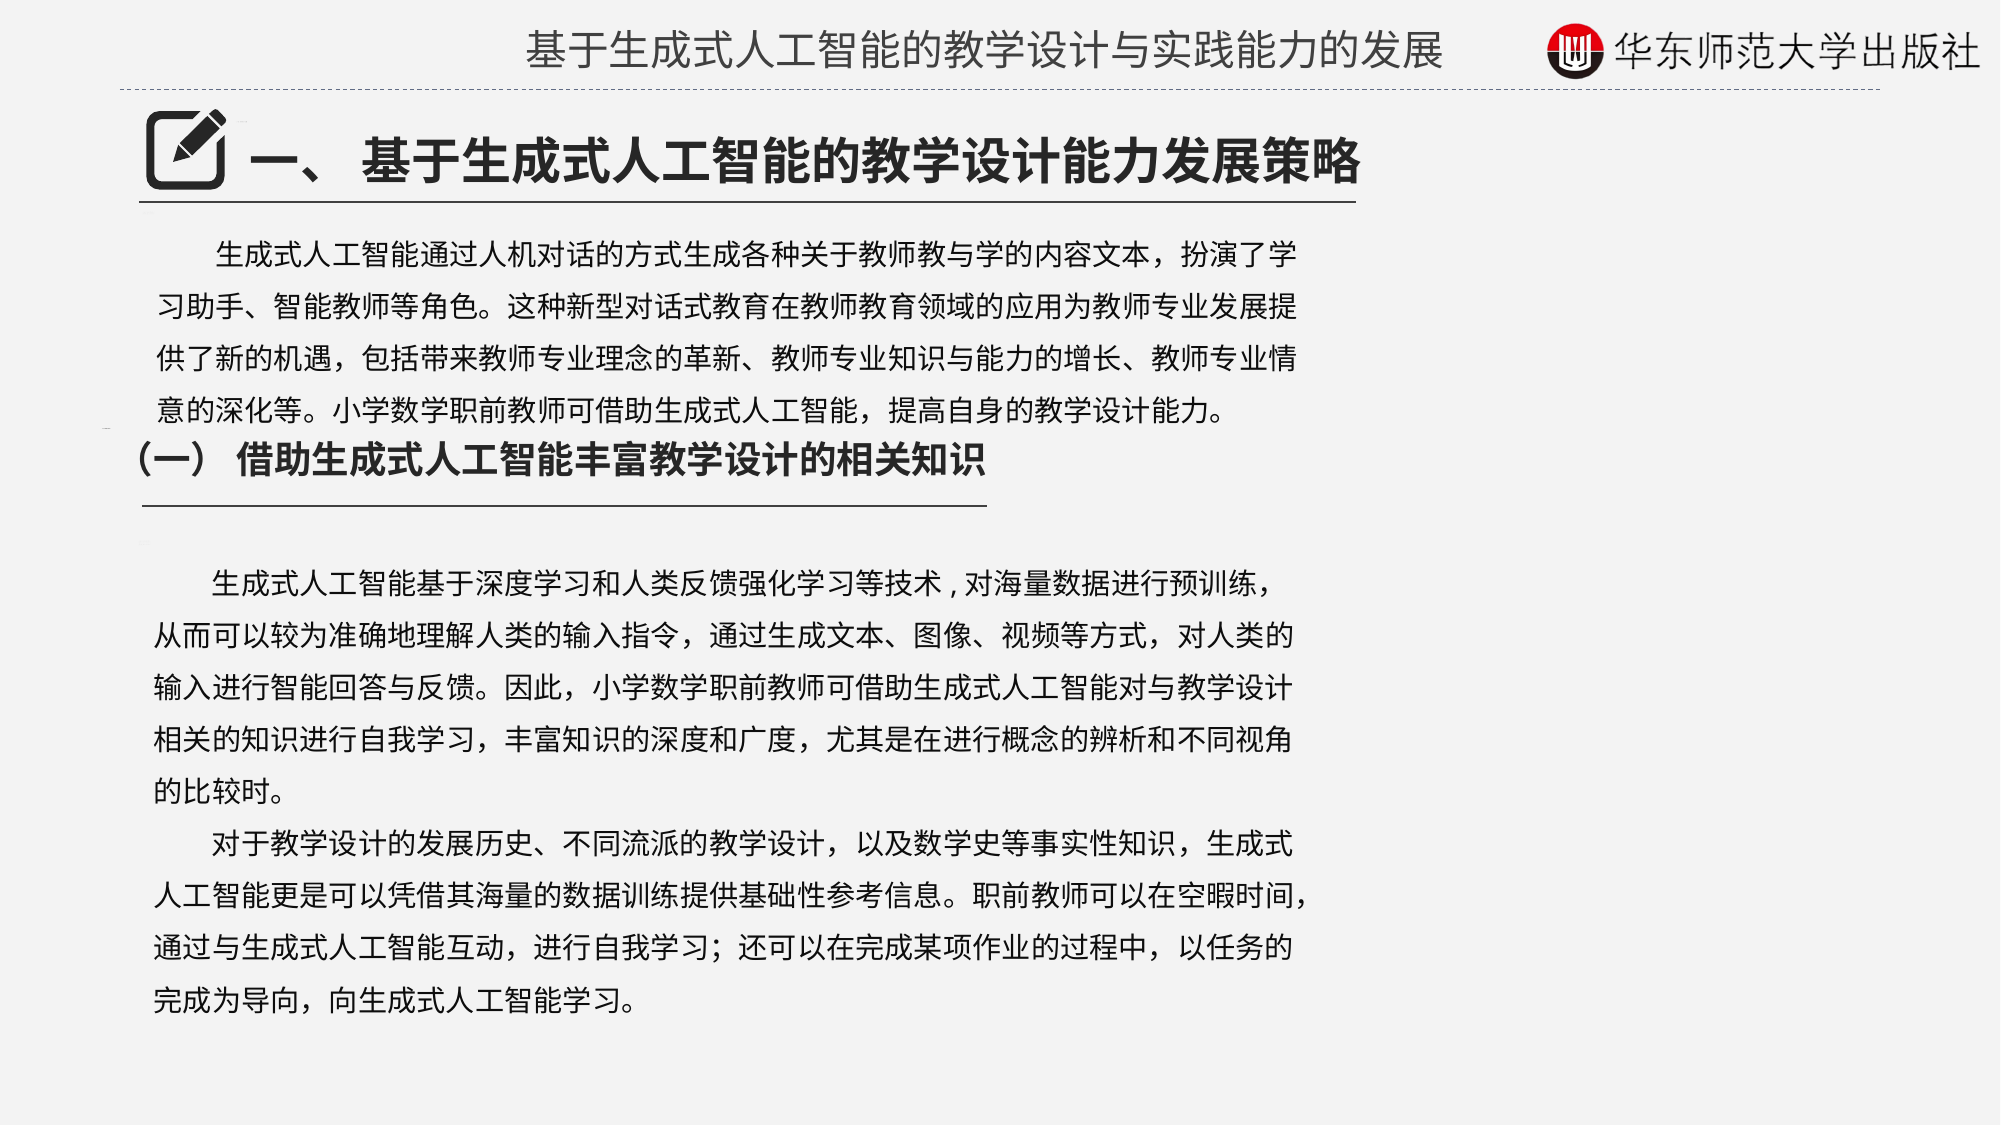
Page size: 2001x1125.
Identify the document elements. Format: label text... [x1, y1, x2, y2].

text_box [146, 111, 225, 190]
text_box （一） 借助生成式人工智能丰富教学设计的相关知识 [101, 428, 1021, 489]
text_box 一、 基于生成式人工智能的教学设计能力发展策略 [235, 121, 1415, 197]
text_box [1536, 13, 1989, 83]
text_box 生成式人工智能通过人机对话的方式生成各种关于教师教与学的内容文本，扮演了学习助手、智能教师等角色。这种新型对话式教育在教师教育领域的应用为教师专业发展提供了新的机遇，包括带来教师专业理念的革新、教师专业知识与能力的增长、教师专业情意的深化等。小学数学职前教师可借助生成式人工智能，提高自身的教学设计能力。 [142, 212, 1320, 436]
text_box [208, 109, 227, 127]
text_box 生成式人工智能基于深度学习和人类反馈强化学习等技术,对海量数据进行预训练，从而可以较为准确地理解人类的输入指令，通过生成文本、图像、视频等方式，对人类的输入进行智能回答与反馈。因此，小学数学职前教师可借助生成式人工智能对与教学设计相关的知识进行自我学习，丰富知识的深度和广度，尤其是在进行概念的辨析和不同视角的比较时。 对于教学设计的发展历史、不同流派的教学设计，以及数学史等事实性知识，生成式人工智能更是可以凭借其海量的数据训练提供基础性参考信息。职前教师可以在空暇时间，通过与生成式人工智能互动，进行自我学习；还可以在完成某项作业的过程中，以任务的完成为导向，向生成式人工智能学习。 [138, 540, 1320, 1025]
text_box 基于生成式人工智能的教学设计与实践能力的发展 [486, 23, 1483, 74]
